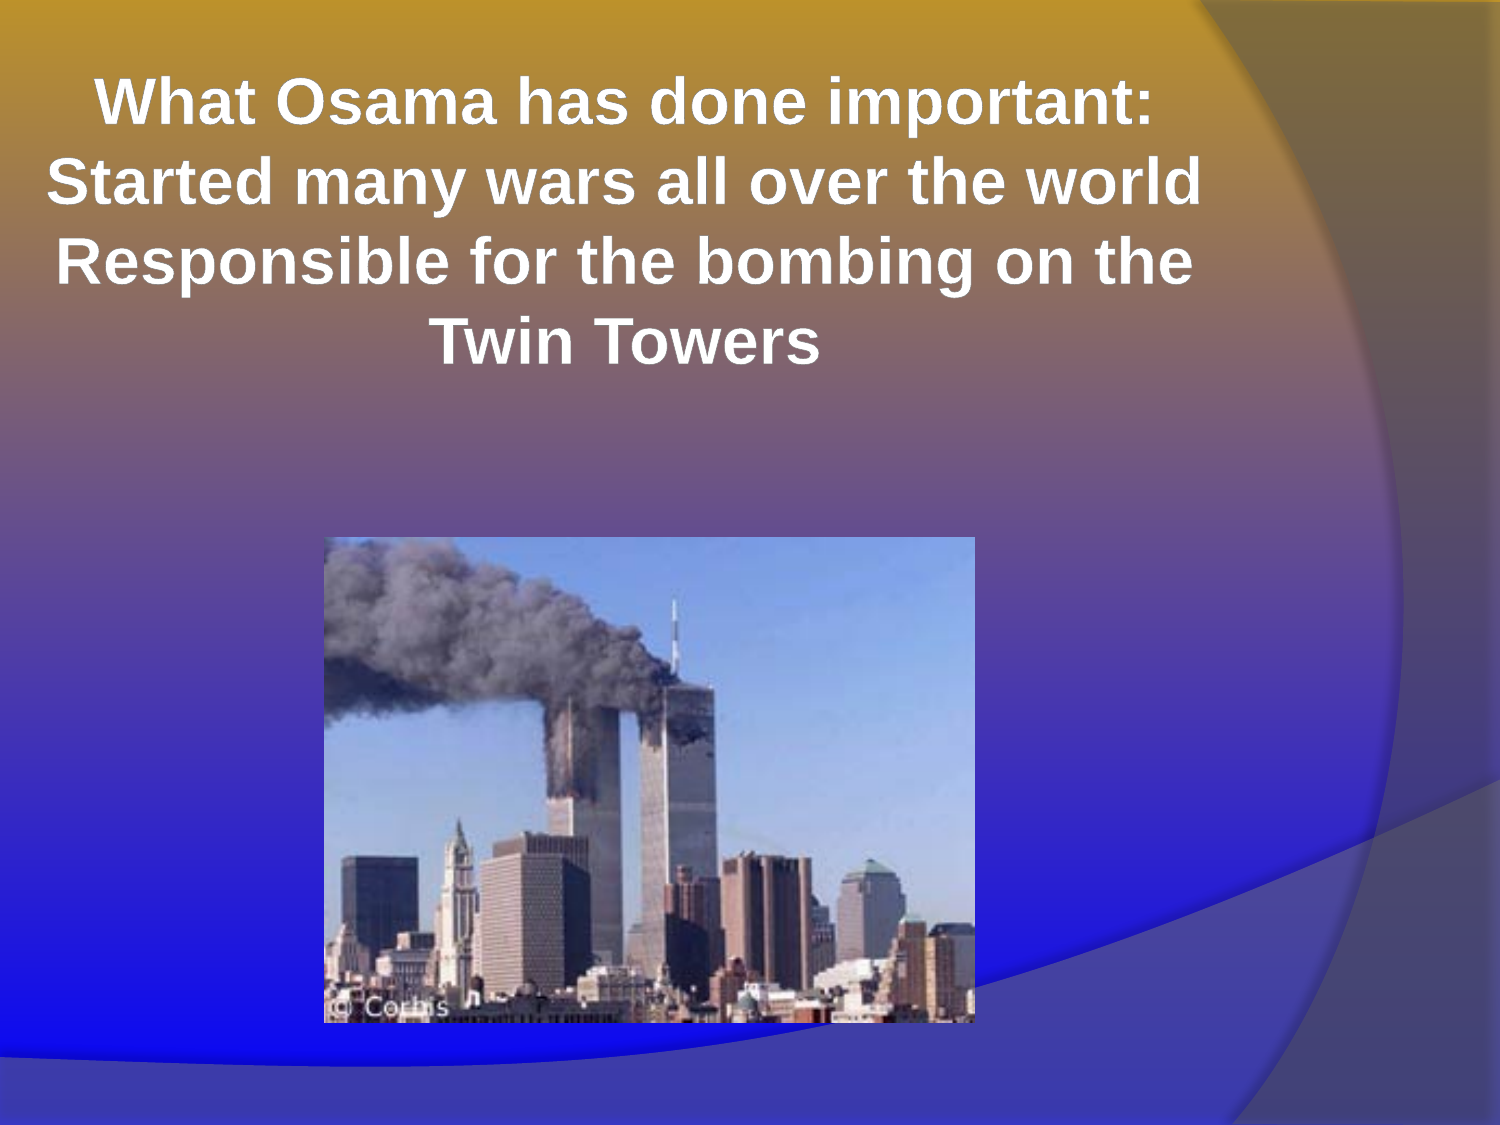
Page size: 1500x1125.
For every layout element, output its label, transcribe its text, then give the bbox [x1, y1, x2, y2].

picture [324, 537, 976, 1023]
text_box What Osama has done important: Started many wars all over the world Responsible for the bombing on the Twin Towers [0, 49, 1250, 385]
